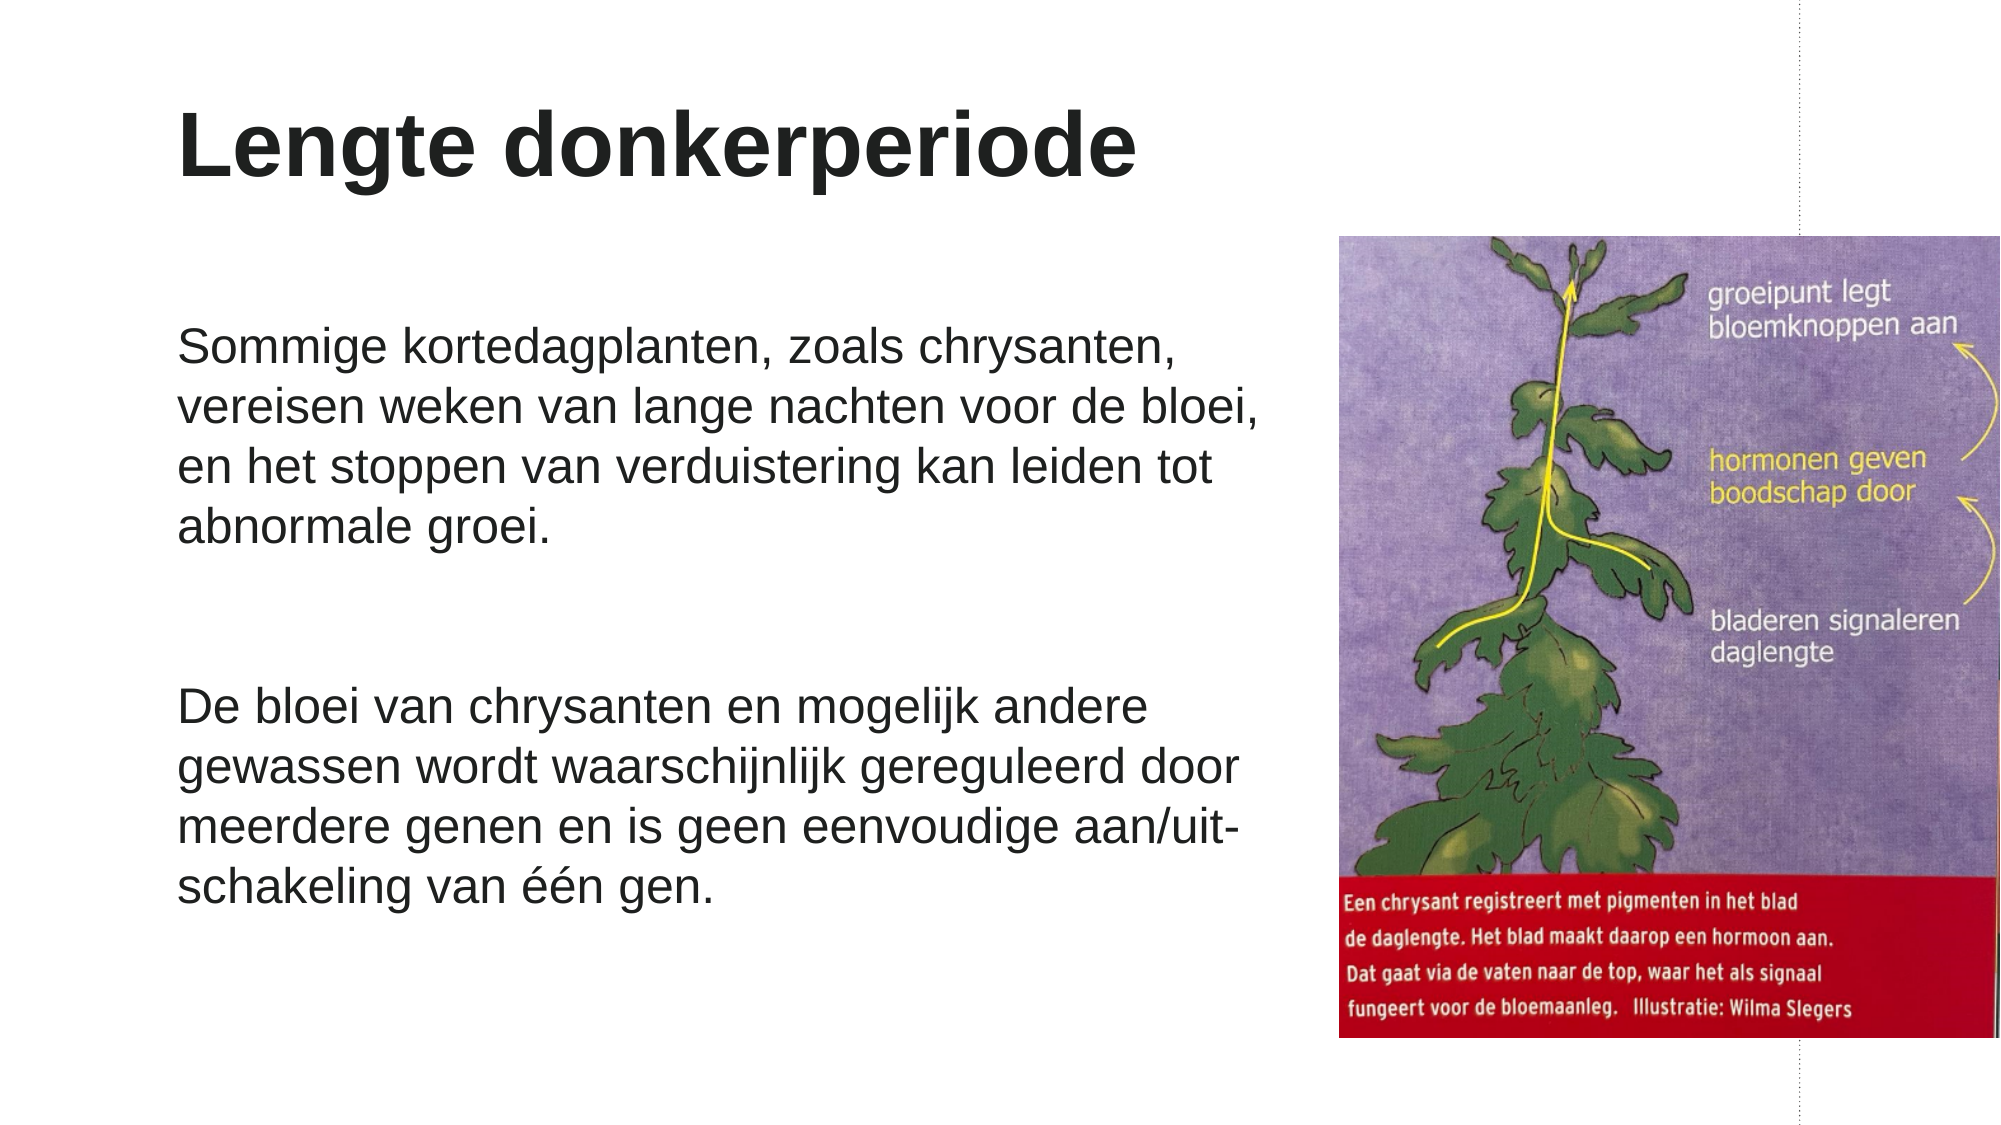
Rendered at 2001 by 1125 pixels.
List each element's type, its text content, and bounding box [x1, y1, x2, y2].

picture [1339, 0, 2001, 1125]
list Sommige kortedagplanten, zoals chrysanten, vereisen weken van lange nachten voor de bloei, en het stoppen van verduistering kan leiden tot abnormale groei. De bloei van chrysanten en mogelijk andere gewassen wordt waarschijnlijk gereguleerd door meerdere genen en is geen eenvoudige aan/uit-schakeling van één gen. [177, 313, 1269, 1091]
title Lengte donkerperiode [177, 97, 1471, 261]
